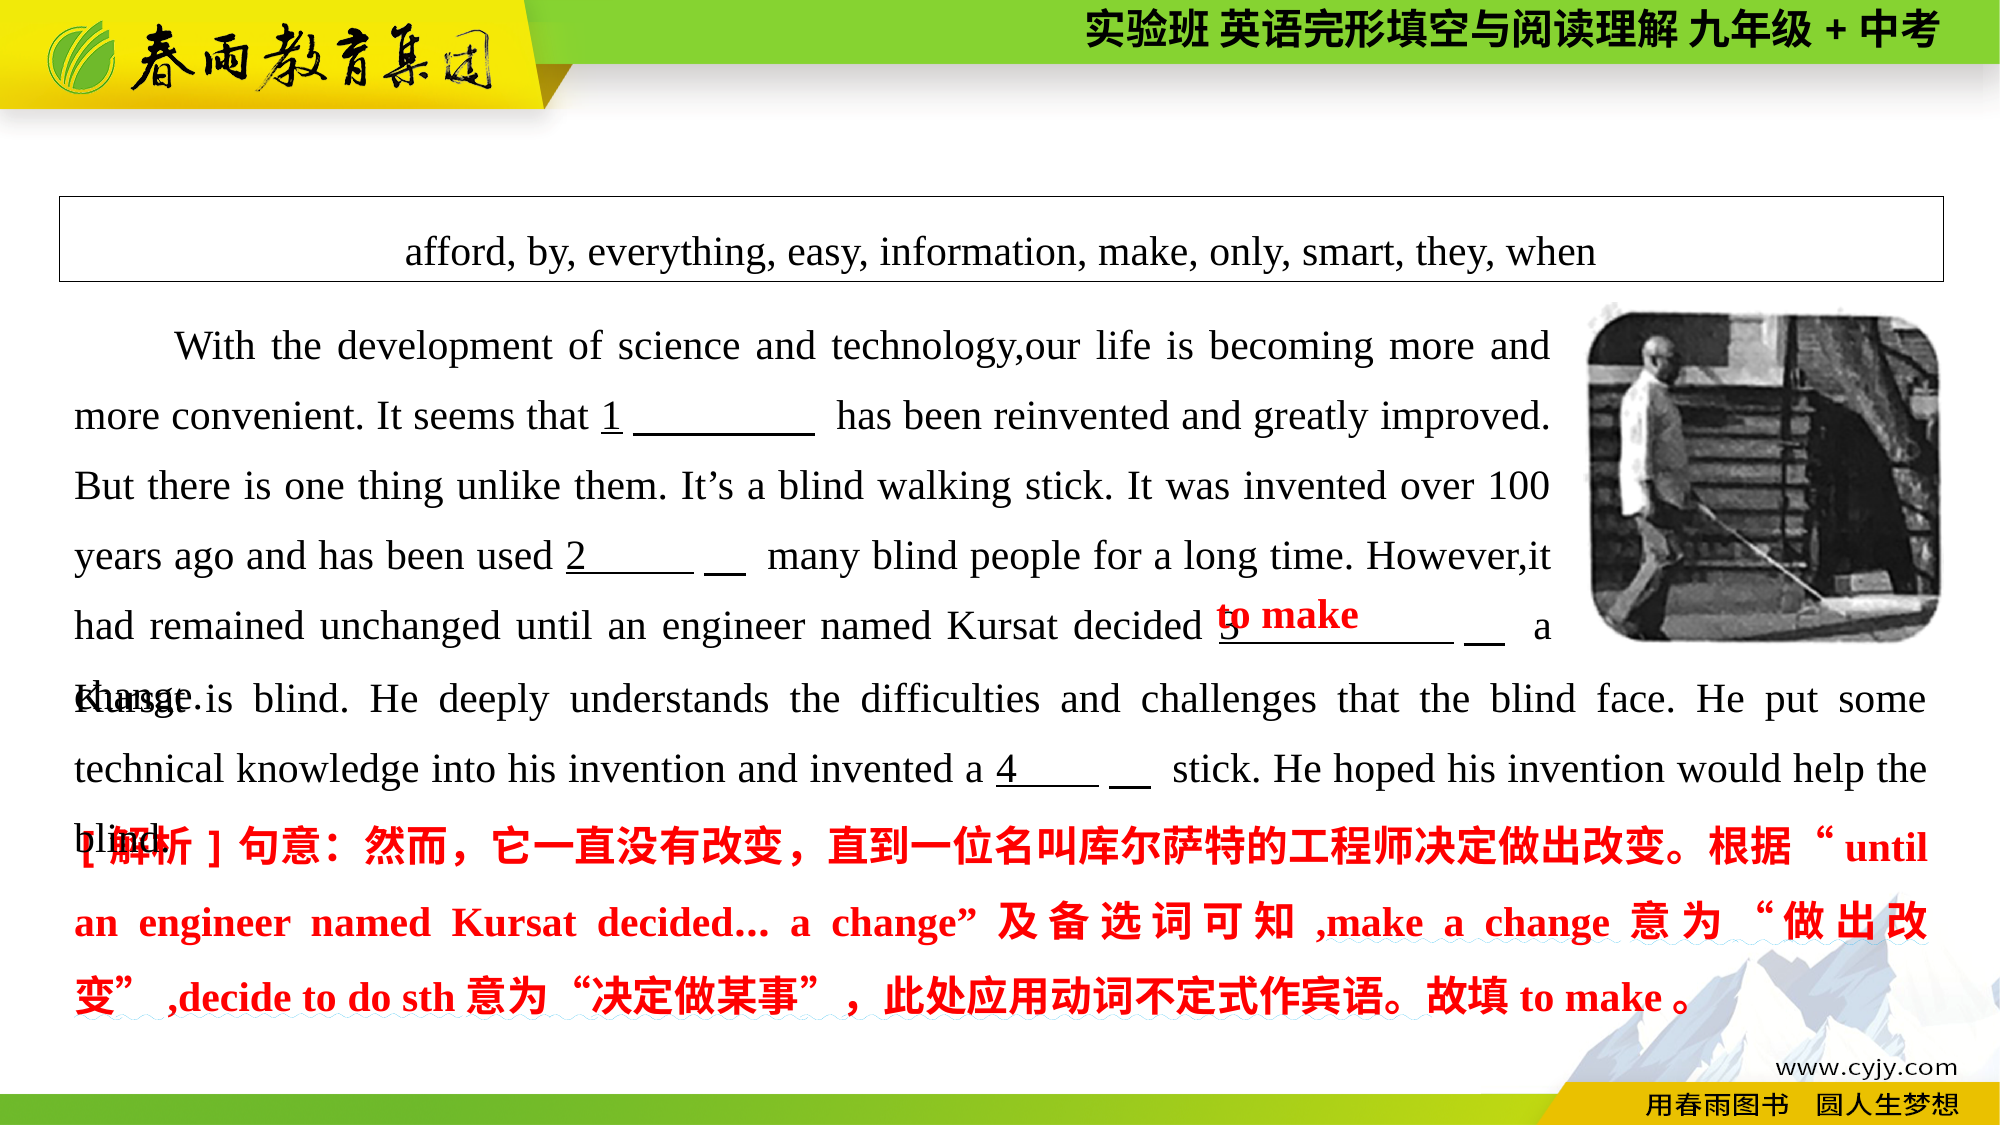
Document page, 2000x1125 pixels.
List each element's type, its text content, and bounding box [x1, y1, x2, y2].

text_box afford, by, everything, easy, information, make, only, smart, they, when [59, 196, 1944, 282]
text_box Kursat is blind. He deeply understands the difficulties and challenges that the blind face. He put some technical knowledge into his invention and invented a 4 stick. He hoped his invention would help the blind. [59, 643, 1944, 869]
text_box [解析]句意：然而，它一直没有改变，直到一位名叫库尔萨特的工程师决定做出改变。根据“until an engineer named Kursat decided... a change”及备选词可知,make a change意为“做出改变”,decide to do sth意为“决定做某事”，此处应用动词不定式作宾语。故填to make。 [59, 869, 1944, 1027]
text_box to make [1201, 579, 1374, 644]
picture [0, 0, 2000, 1125]
text_box With the development of science and technology,our life is becoming more and more convenient. It seems that 1 has been reinvented and greatly improved. But there is one thing unlike them. It’s a blind walking stick. It was invented over 100 years ago and has been used 2 many blind people for a long time. However,it had remained unchanged until an engineer named Kursat decided 3 a change. [59, 290, 1567, 643]
